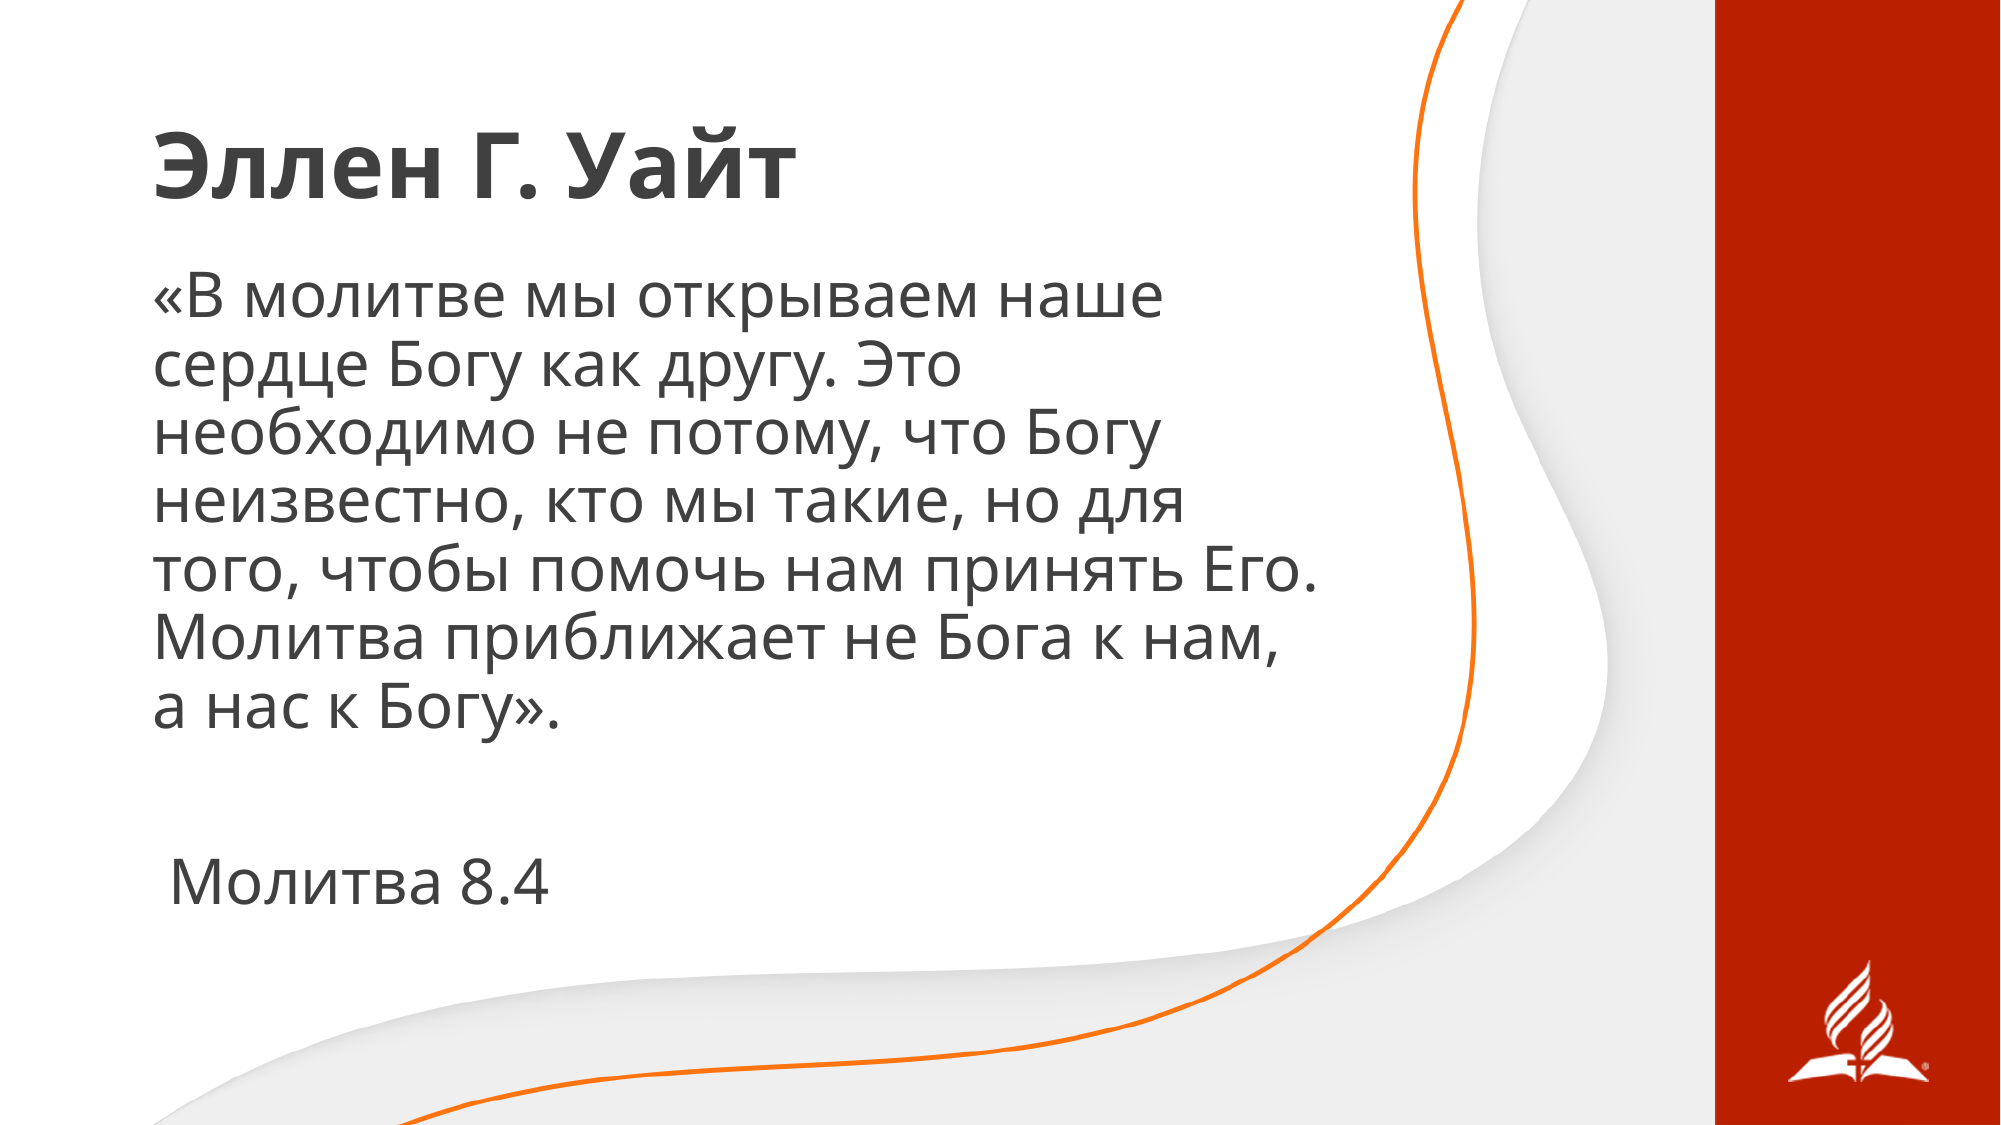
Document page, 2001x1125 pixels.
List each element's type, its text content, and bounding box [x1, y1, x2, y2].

title Эллен Г. Уайт [137, 59, 1659, 278]
picture [0, 0, 2001, 1125]
list «В молитве мы открываем наше сердце Богу как другу. Это необходимо не потому, что Богу неизвестно, кто мы такие, но для того, чтобы помочь нам принять Его. Молитва приближает не Бога к нам, а нас к Богу». Молитва 8.4 [137, 252, 1346, 929]
